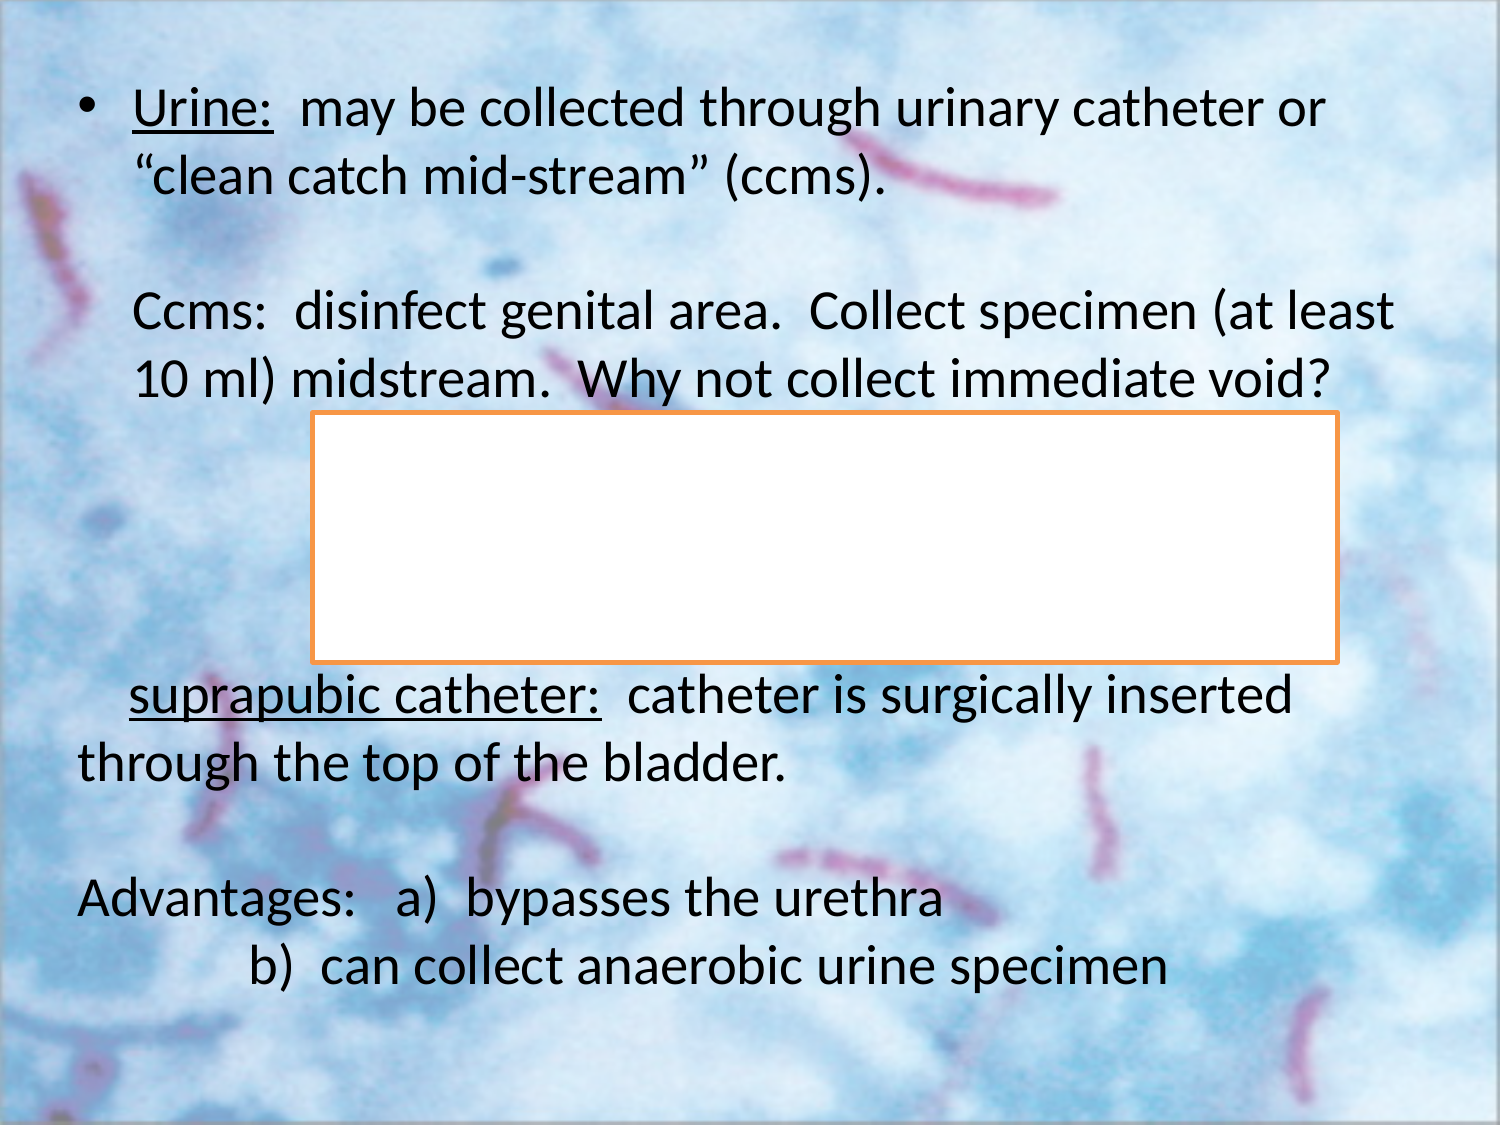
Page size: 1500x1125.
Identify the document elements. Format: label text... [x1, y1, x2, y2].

text_box [310, 410, 1340, 665]
list Urine: may be collected through urinary catheter or “clean catch mid-stream” (ccms). Ccms: disinfect genital area. Collect specimen (at least 10 ml) midstream. Why not collect immediate void? suprapubic catheter: catheter is surgically inserted through the top of the bladder. Advantages: a) bypasses the urethra b) can collect anaerobic urine specimen [62, 62, 1413, 1075]
